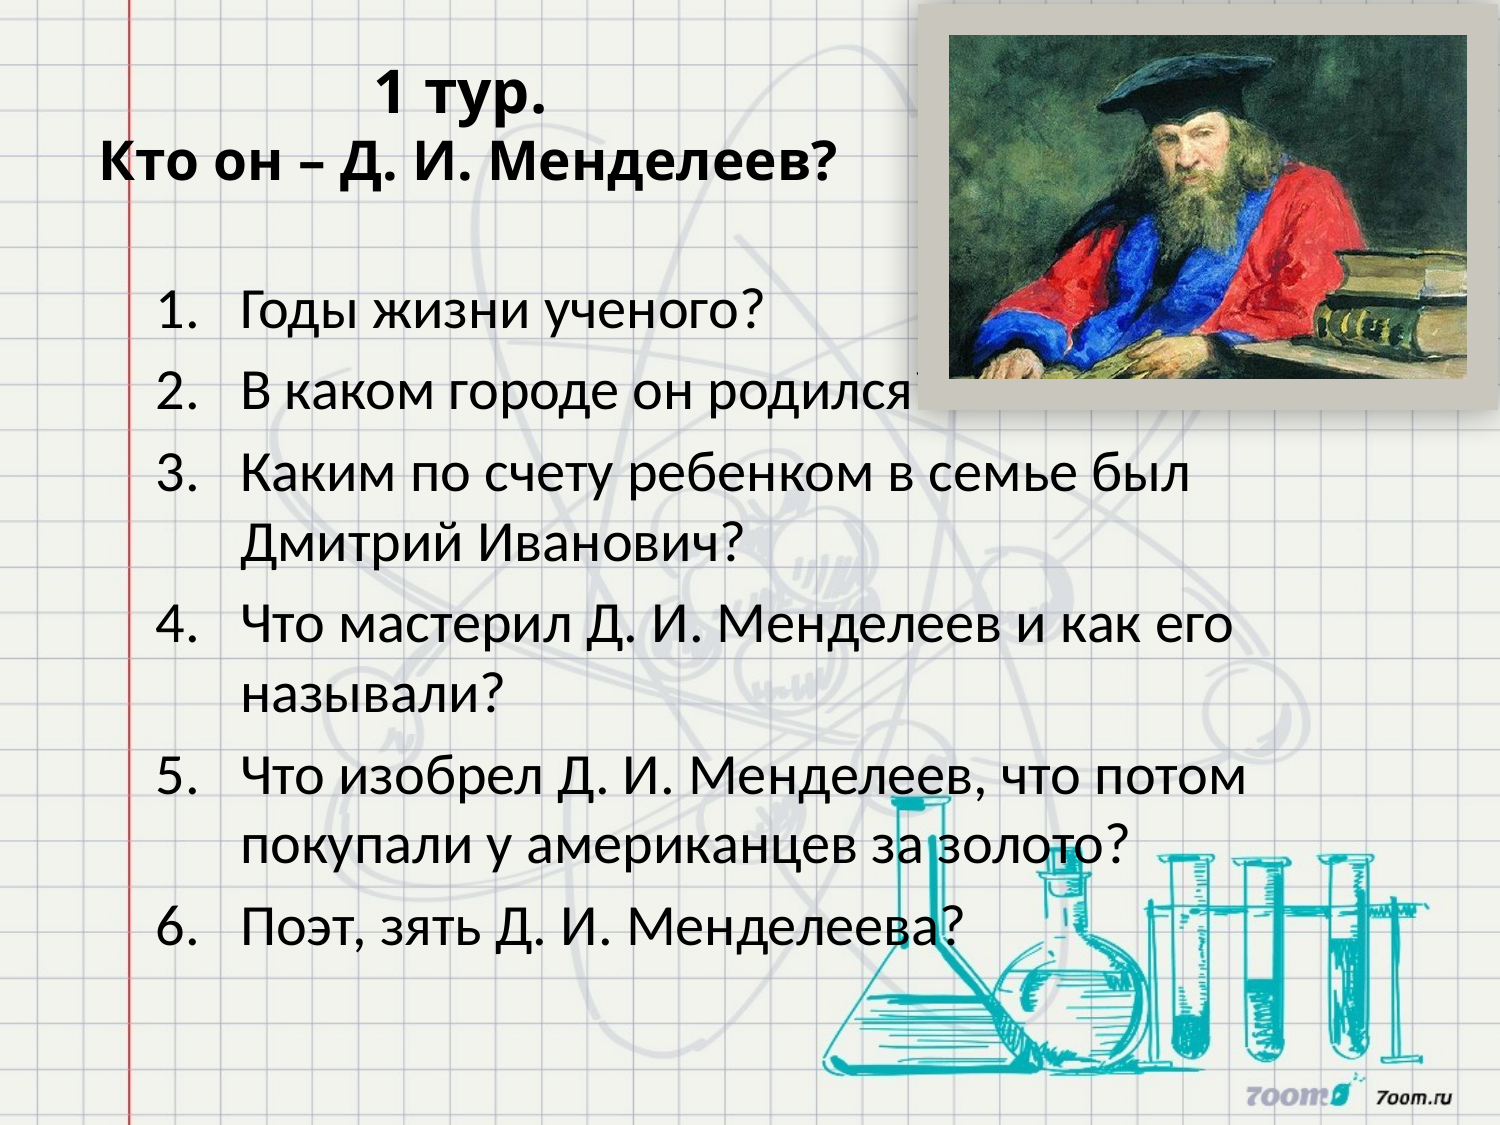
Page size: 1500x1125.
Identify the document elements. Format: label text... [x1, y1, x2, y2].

picture [948, 34, 1468, 380]
list Годы жизни ученого? В каком городе он родился? Каким по счету ребенком в семье был Дмитрий Иванович? Что мастерил Д. И. Менделеев и как его называли? Что изобрел Д. И. Менделеев, что потом покупали у американцев за золото? Поэт, зять Д. И. Менделеева? [140, 262, 1425, 1079]
picture [0, 0, 1500, 1125]
title 1 тур. Кто он – Д. И. Менделеев? [0, 45, 891, 200]
